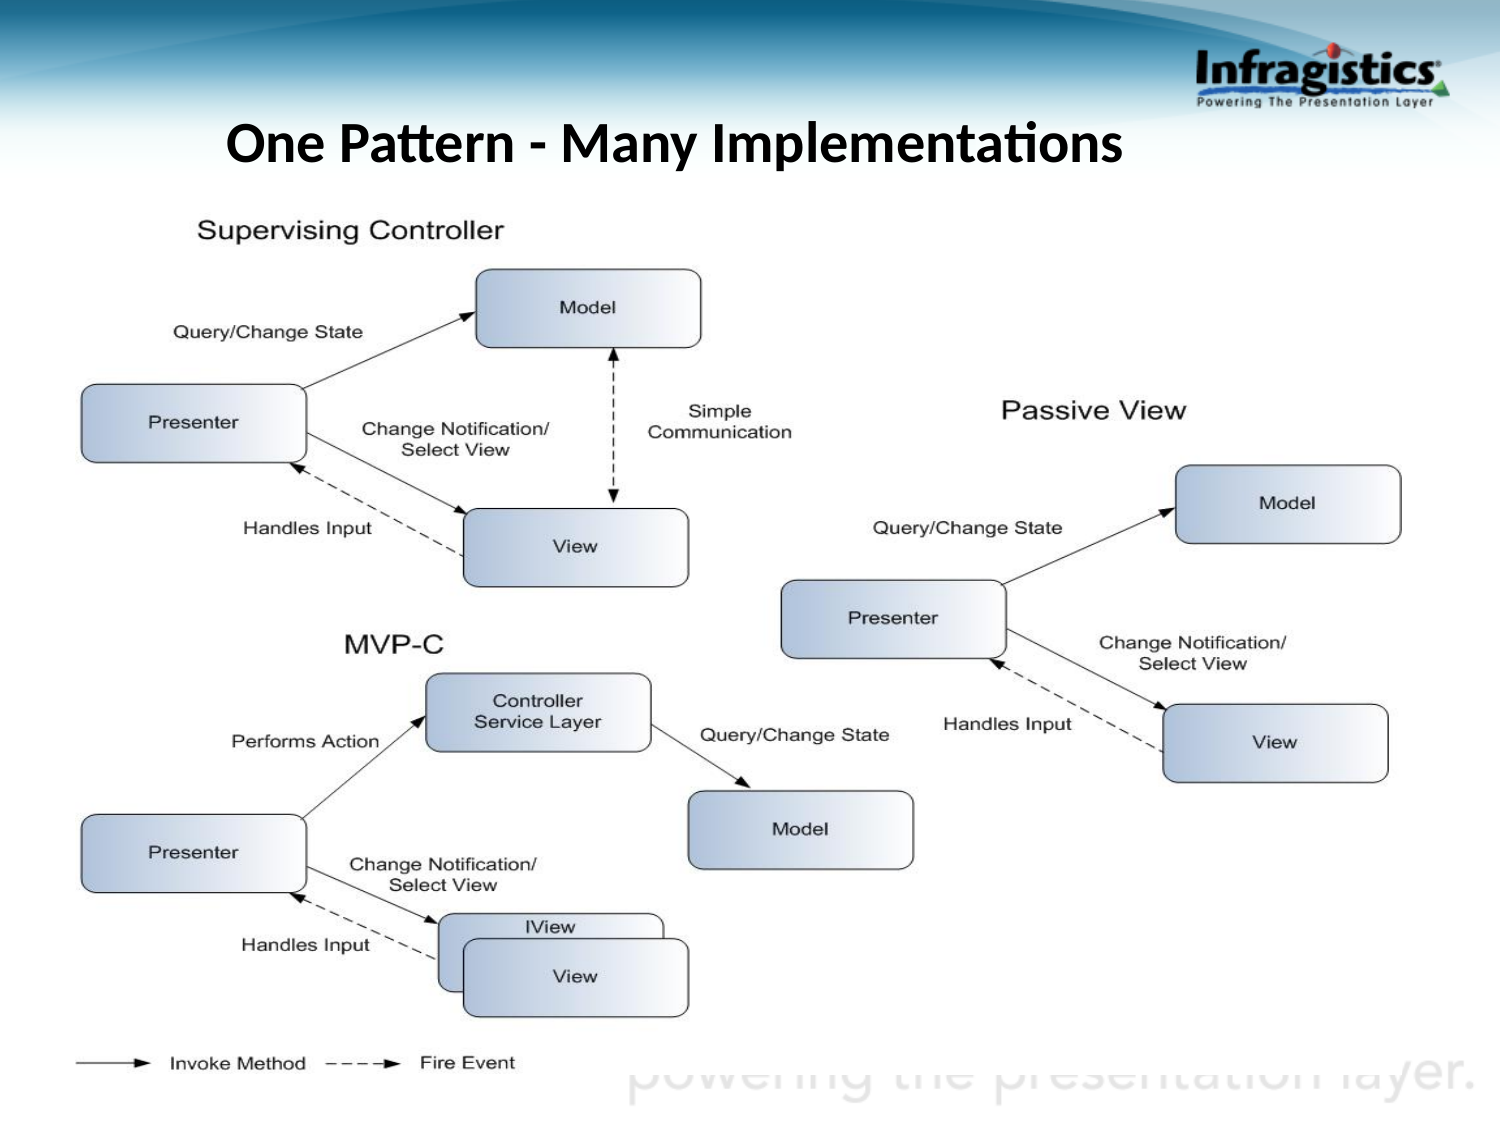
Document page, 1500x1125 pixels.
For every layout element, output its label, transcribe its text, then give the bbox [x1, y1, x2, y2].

picture [0, 0, 1500, 1125]
title One Pattern - Many Implementations [0, 44, 1351, 233]
